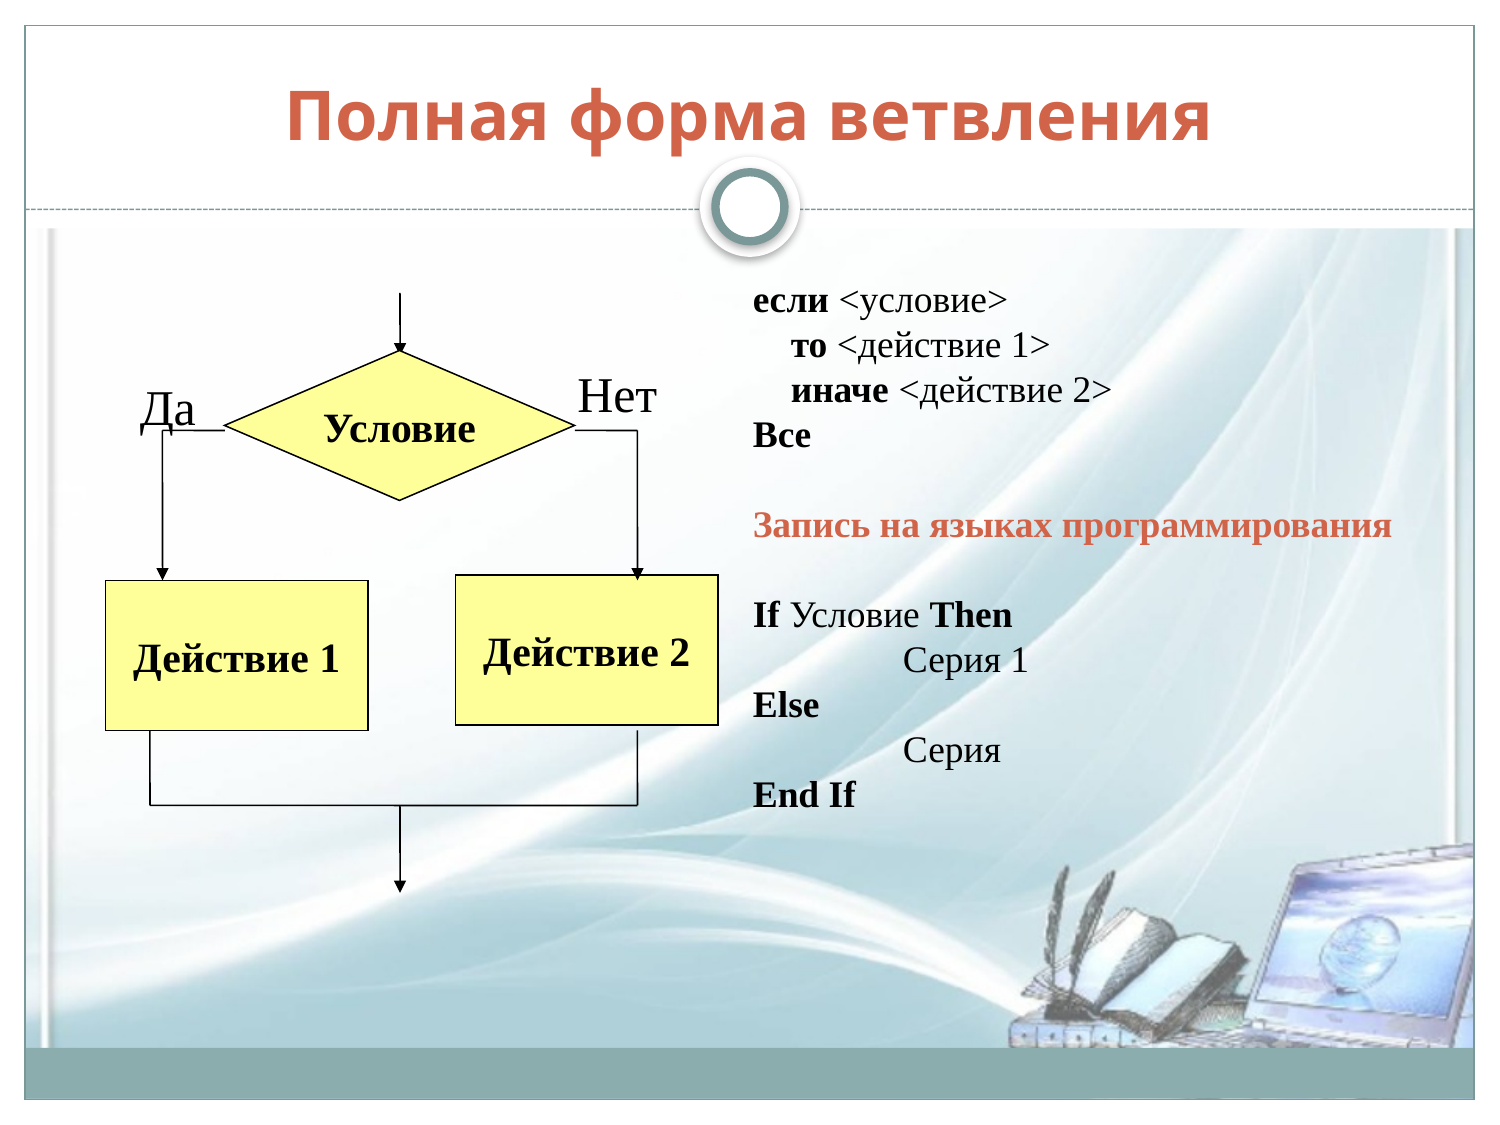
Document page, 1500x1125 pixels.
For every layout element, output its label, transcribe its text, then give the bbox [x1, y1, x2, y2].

picture [26, 229, 1473, 1047]
title Полная форма ветвления [49, 37, 1450, 162]
text_box если <условие> то <действие 1> иначе <действие 2> Все Запись на языках программирования If Условие Then Серия 1 Else Серия End If [738, 267, 1425, 867]
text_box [105, 292, 719, 894]
